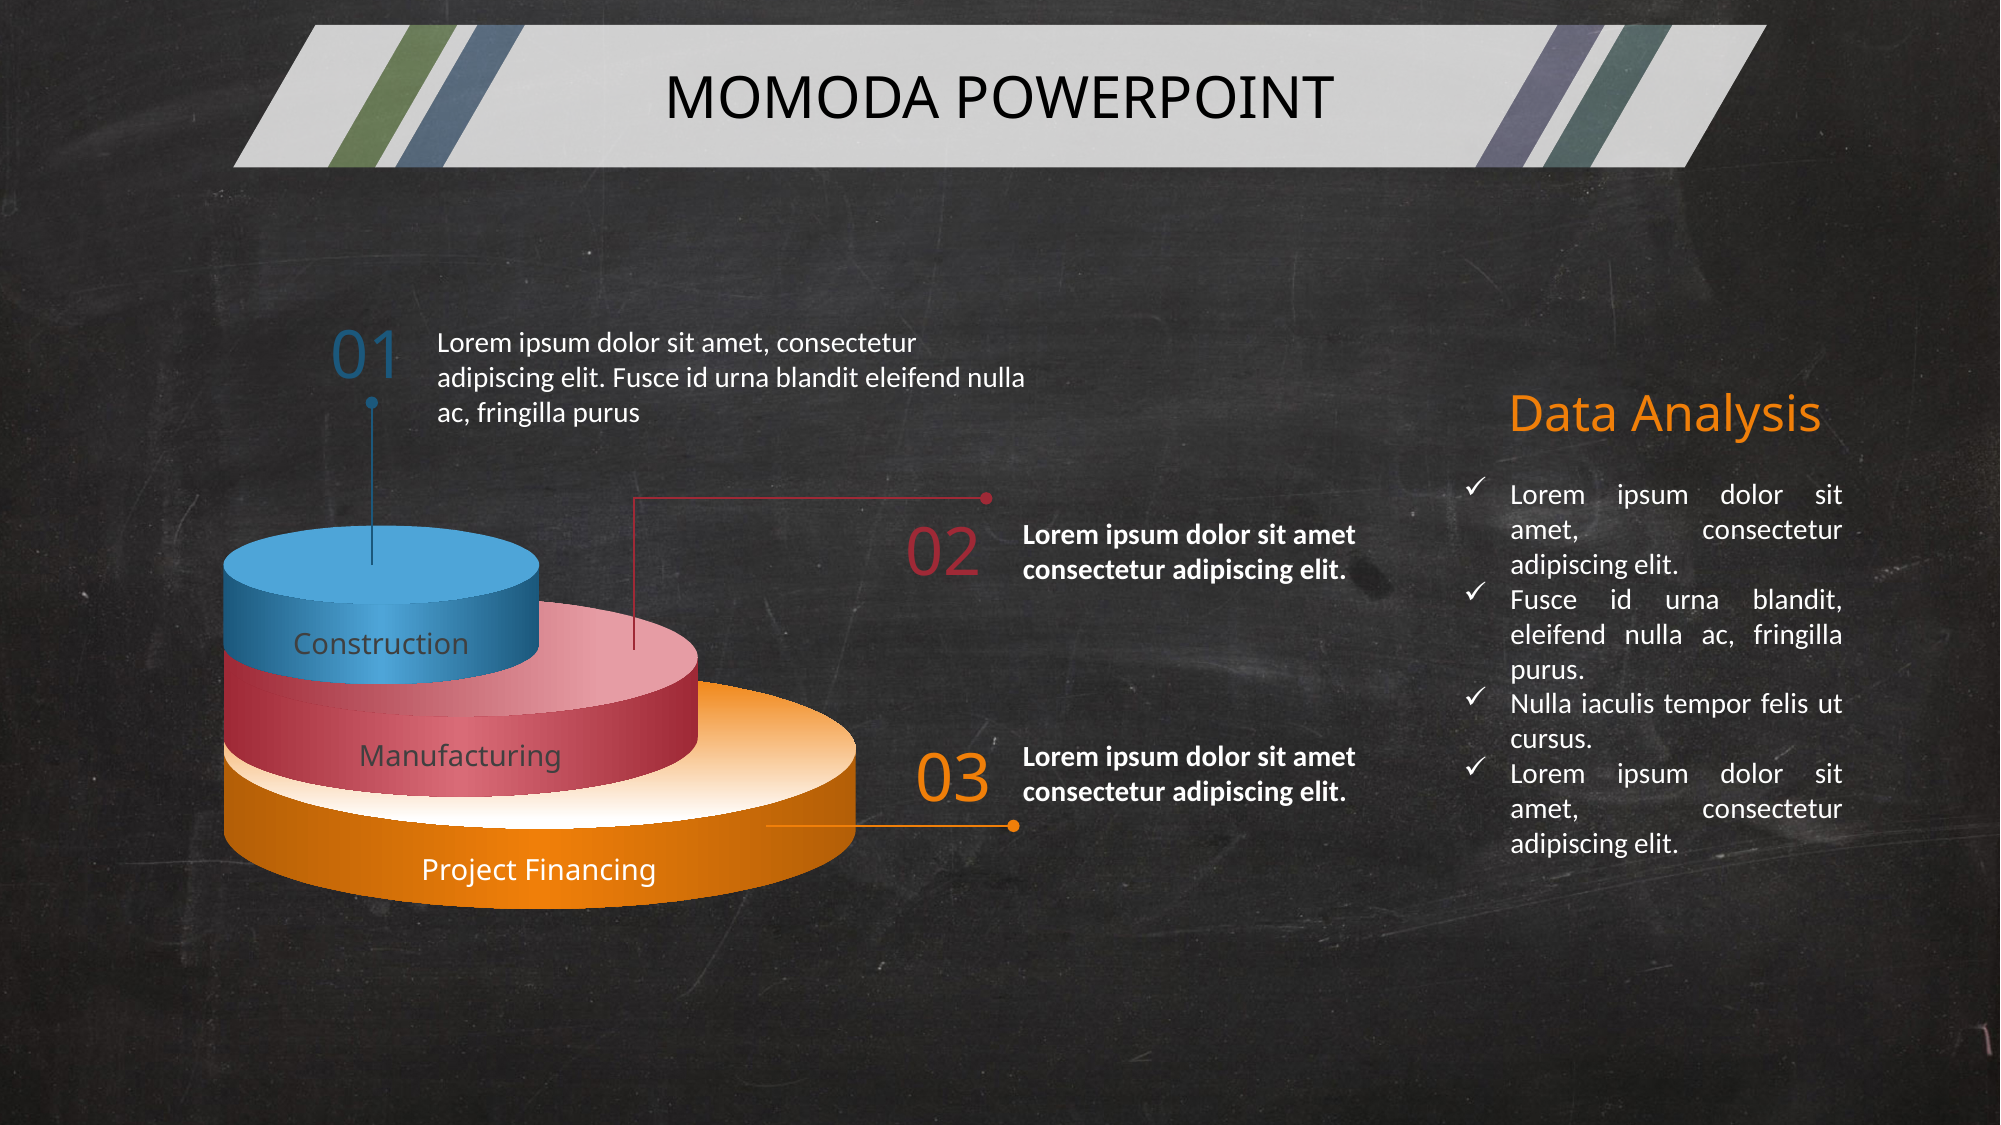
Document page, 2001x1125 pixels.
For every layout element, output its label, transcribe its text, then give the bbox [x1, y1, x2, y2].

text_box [314, 304, 1053, 566]
text_box MOMODA POWERPOINT [609, 53, 1390, 139]
text_box [1520, 23, 1627, 169]
text_box [396, 23, 524, 169]
text_box [1588, 23, 1769, 169]
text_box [633, 497, 1414, 650]
text_box [329, 23, 456, 169]
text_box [187, 525, 576, 685]
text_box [766, 727, 1414, 826]
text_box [1448, 374, 1882, 872]
text_box [373, 23, 480, 169]
text_box [1544, 23, 1671, 169]
text_box [1476, 23, 1604, 169]
text_box [231, 23, 412, 169]
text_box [223, 670, 856, 909]
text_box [223, 598, 698, 797]
text_box [440, 23, 1560, 169]
picture [0, 0, 2000, 1125]
